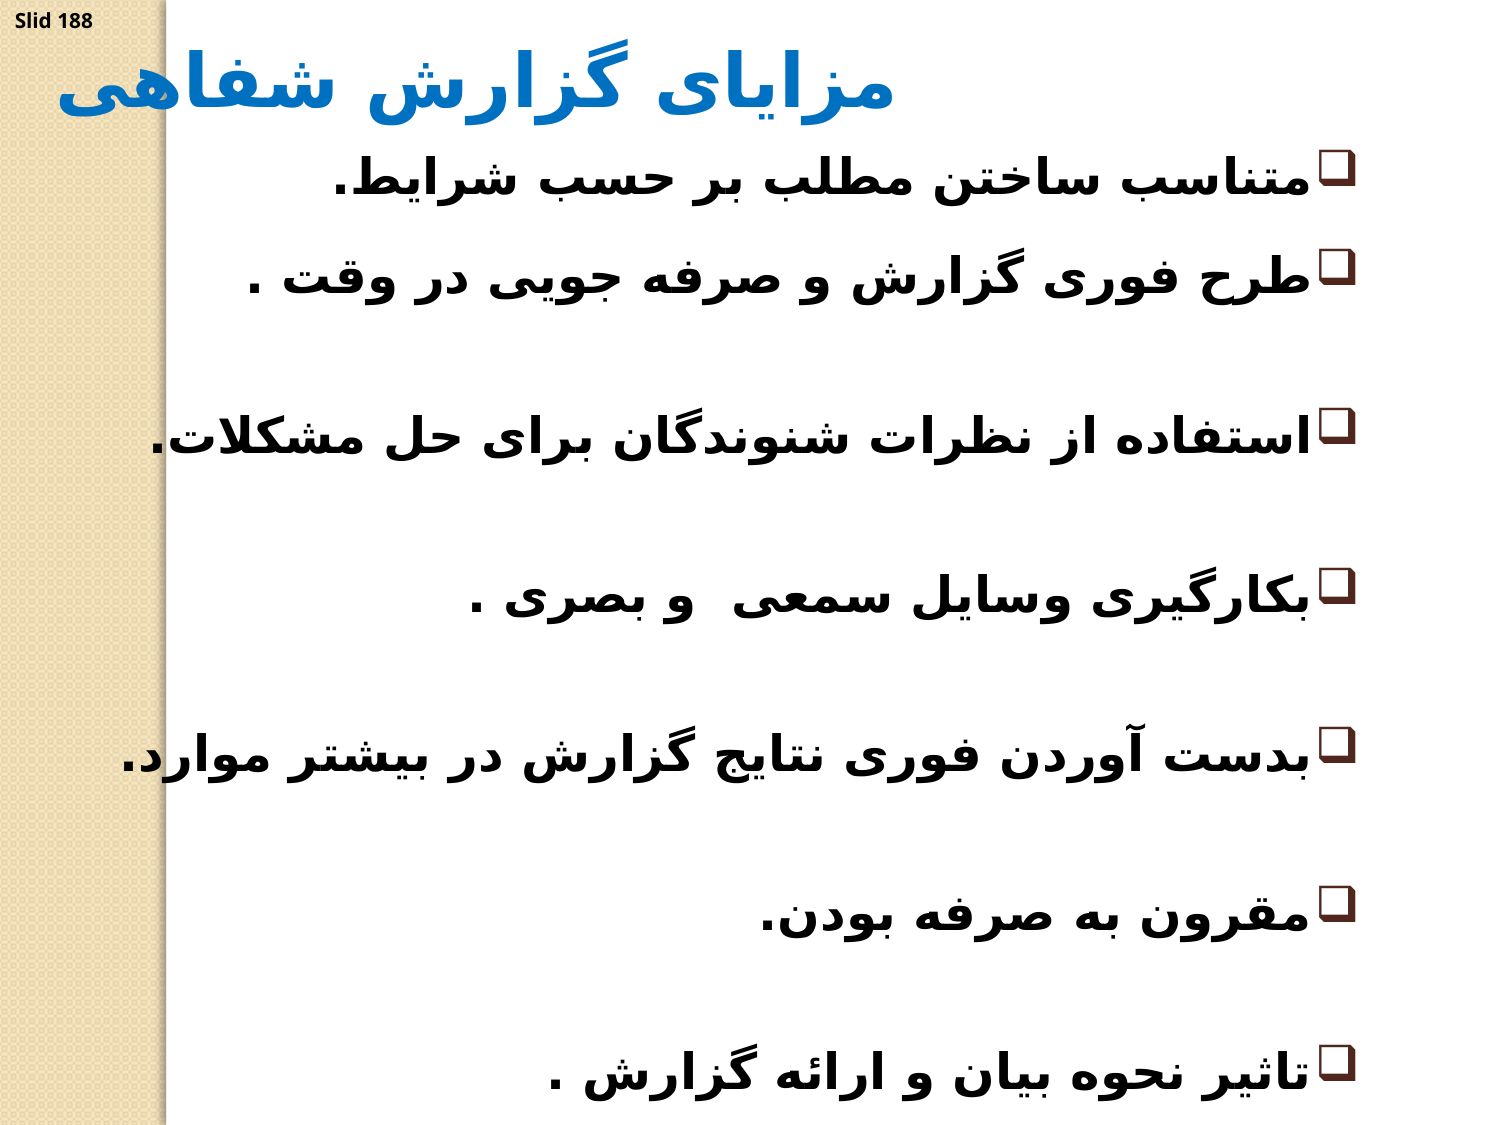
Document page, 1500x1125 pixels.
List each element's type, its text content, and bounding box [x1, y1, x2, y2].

text_box مزایای گزارش شفاهی [40, 24, 1500, 130]
text_box متناسب ساختن مطلب بر حسب شرایط. طرح فوری گزارش و صرفه جویی در وقت . استفاده از نظرات شنوندگان برای حل مشکلات. بکارگیری وسایل سمعی و بصری . بدست آوردن فوری نتایج گزارش در بیشتر موارد. مقرون به صرفه بودن. تاثیر نحوه بیان و ارائه گزارش . امکان حذف و تکمیل گزارش بر حسب ضرورت. [24, 137, 1450, 1125]
text_box Slid 188 [0, 0, 124, 40]
